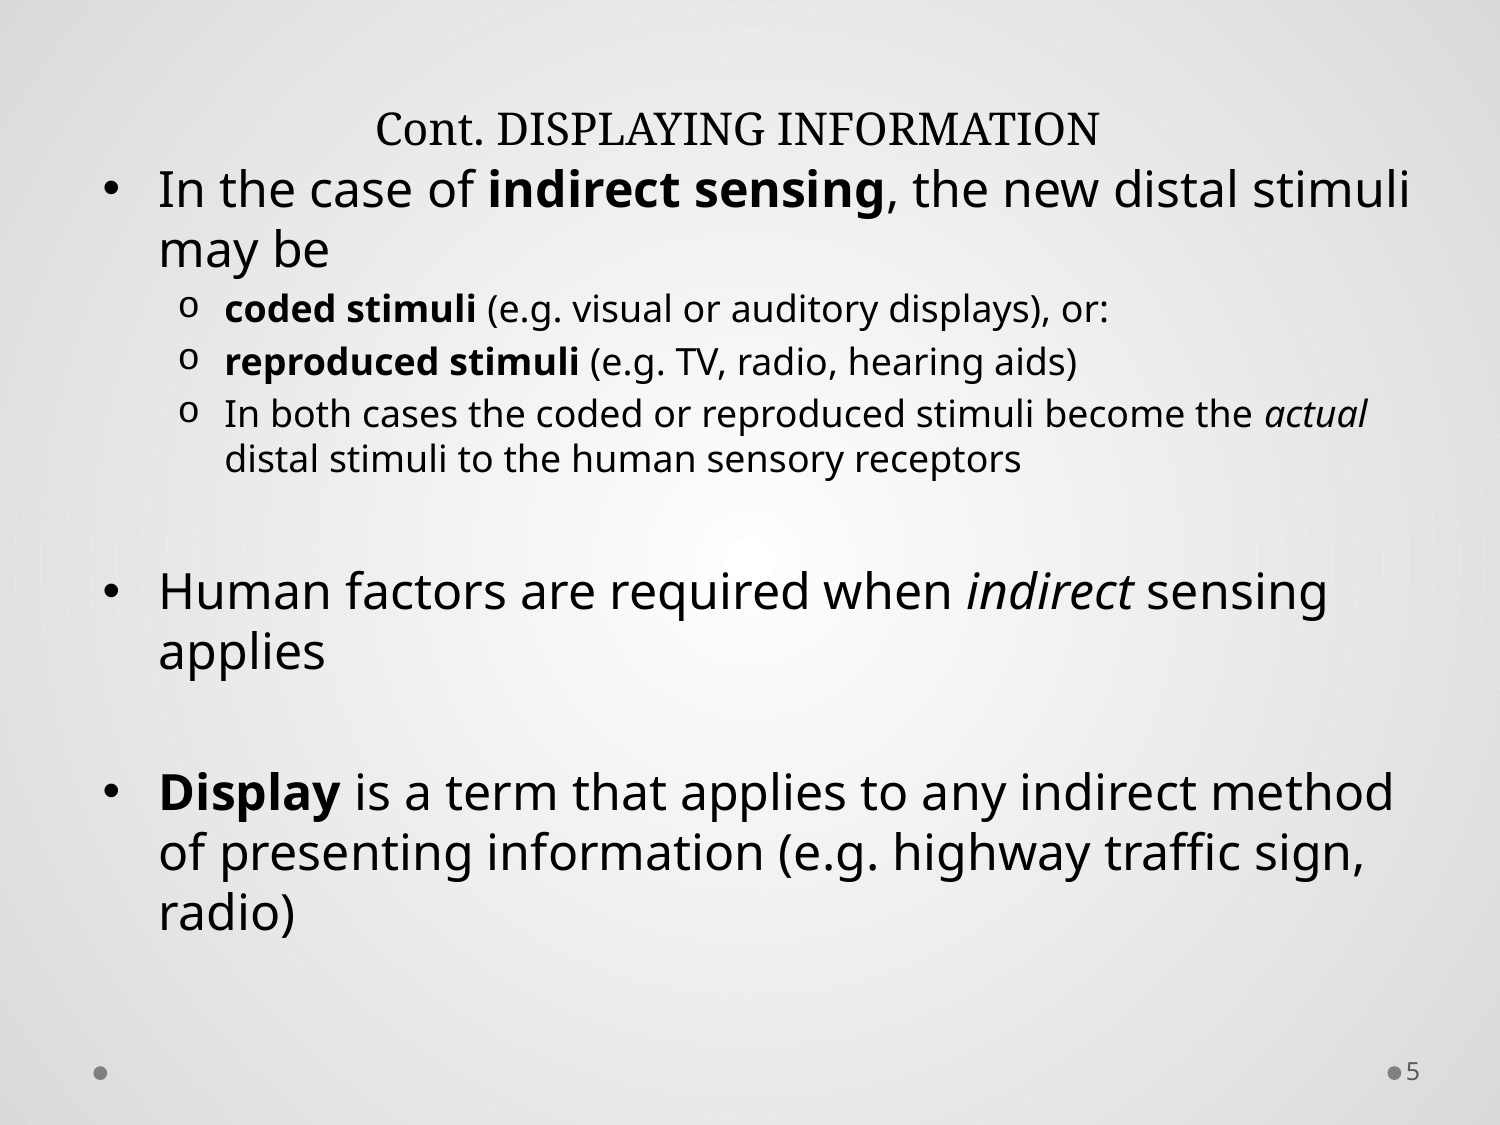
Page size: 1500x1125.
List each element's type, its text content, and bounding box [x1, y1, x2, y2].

list In the case of indirect sensing, the new distal stimuli may be coded stimuli (e.g. visual or auditory displays), or: reproduced stimuli (e.g. TV, radio, hearing aids) In both cases the coded or reproduced stimuli become the actual distal stimuli to the human sensory receptors Human factors are required when indirect sensing applies Display is a term that applies to any indirect method of presenting information (e.g. highway traffic sign, radio) [87, 149, 1438, 1125]
slide_number 5 [1401, 1042, 1494, 1103]
title Cont. DISPLAYING INFORMATION [62, 62, 1413, 163]
